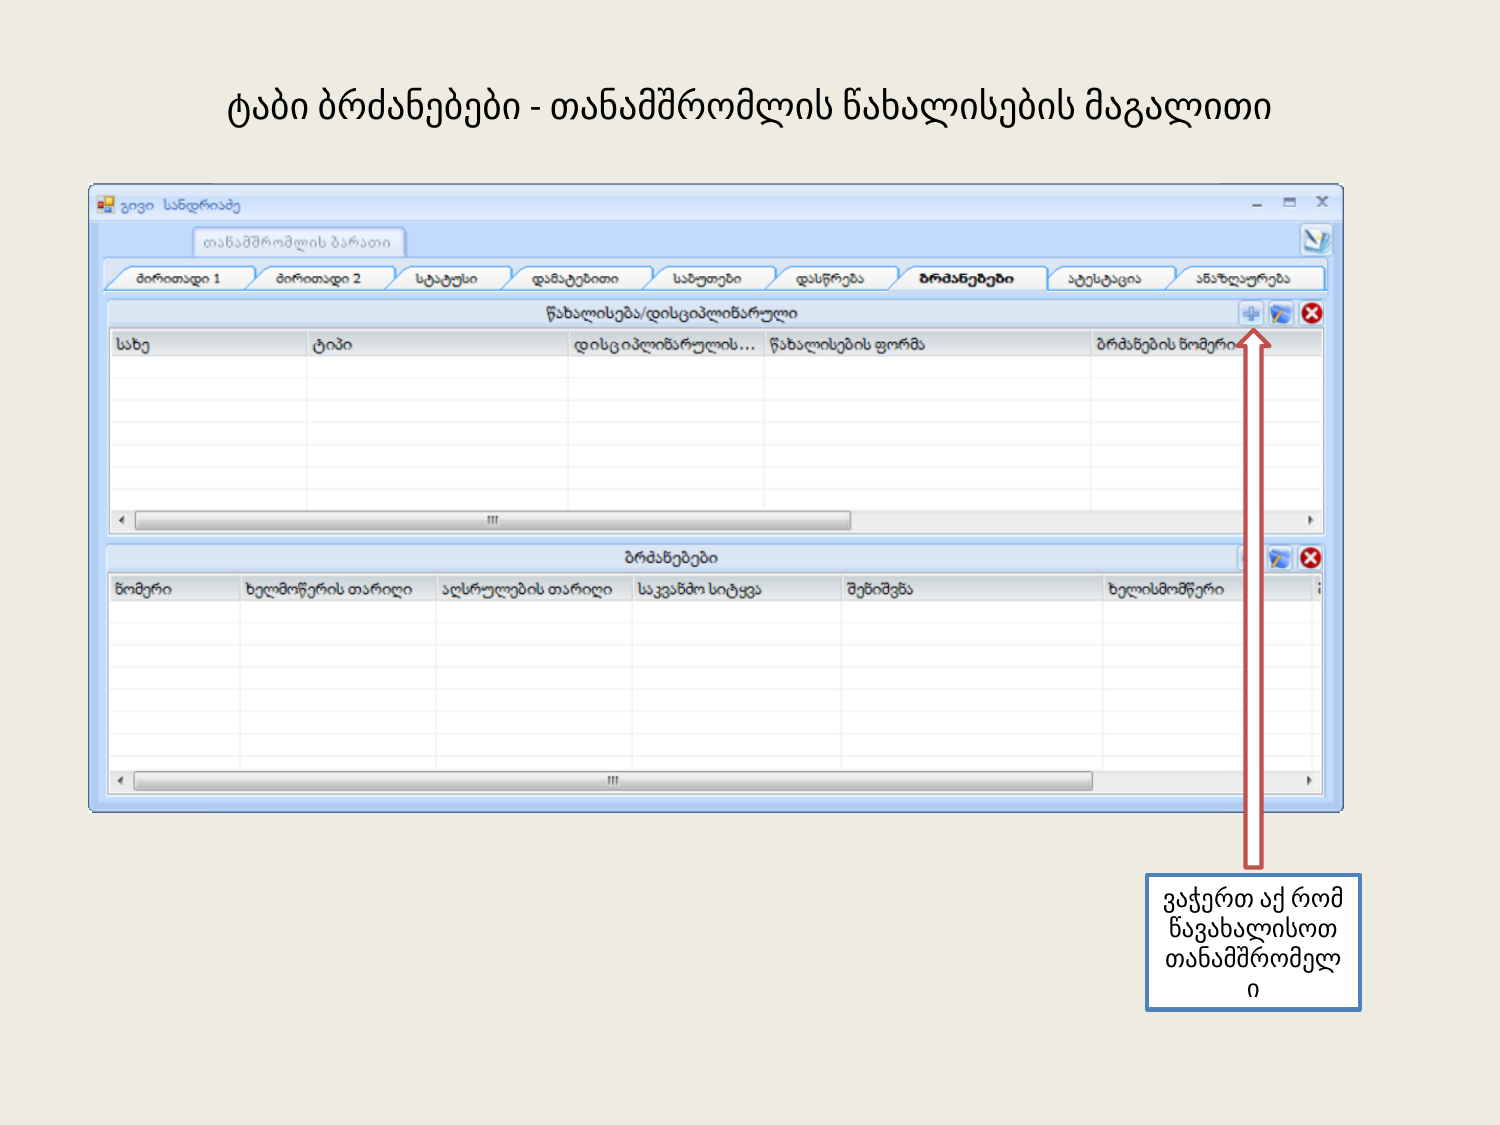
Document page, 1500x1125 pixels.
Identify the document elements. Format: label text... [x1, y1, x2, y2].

picture [88, 183, 1344, 813]
text_box [1243, 821, 1264, 870]
text_box ვაჭერთ აქ რომ წავახალისოთ თანამშრომელი [1145, 873, 1362, 1012]
text_box ტაბი ბრძანებები - თანამშრომლის წახალისების მაგალითი [81, 74, 1418, 135]
